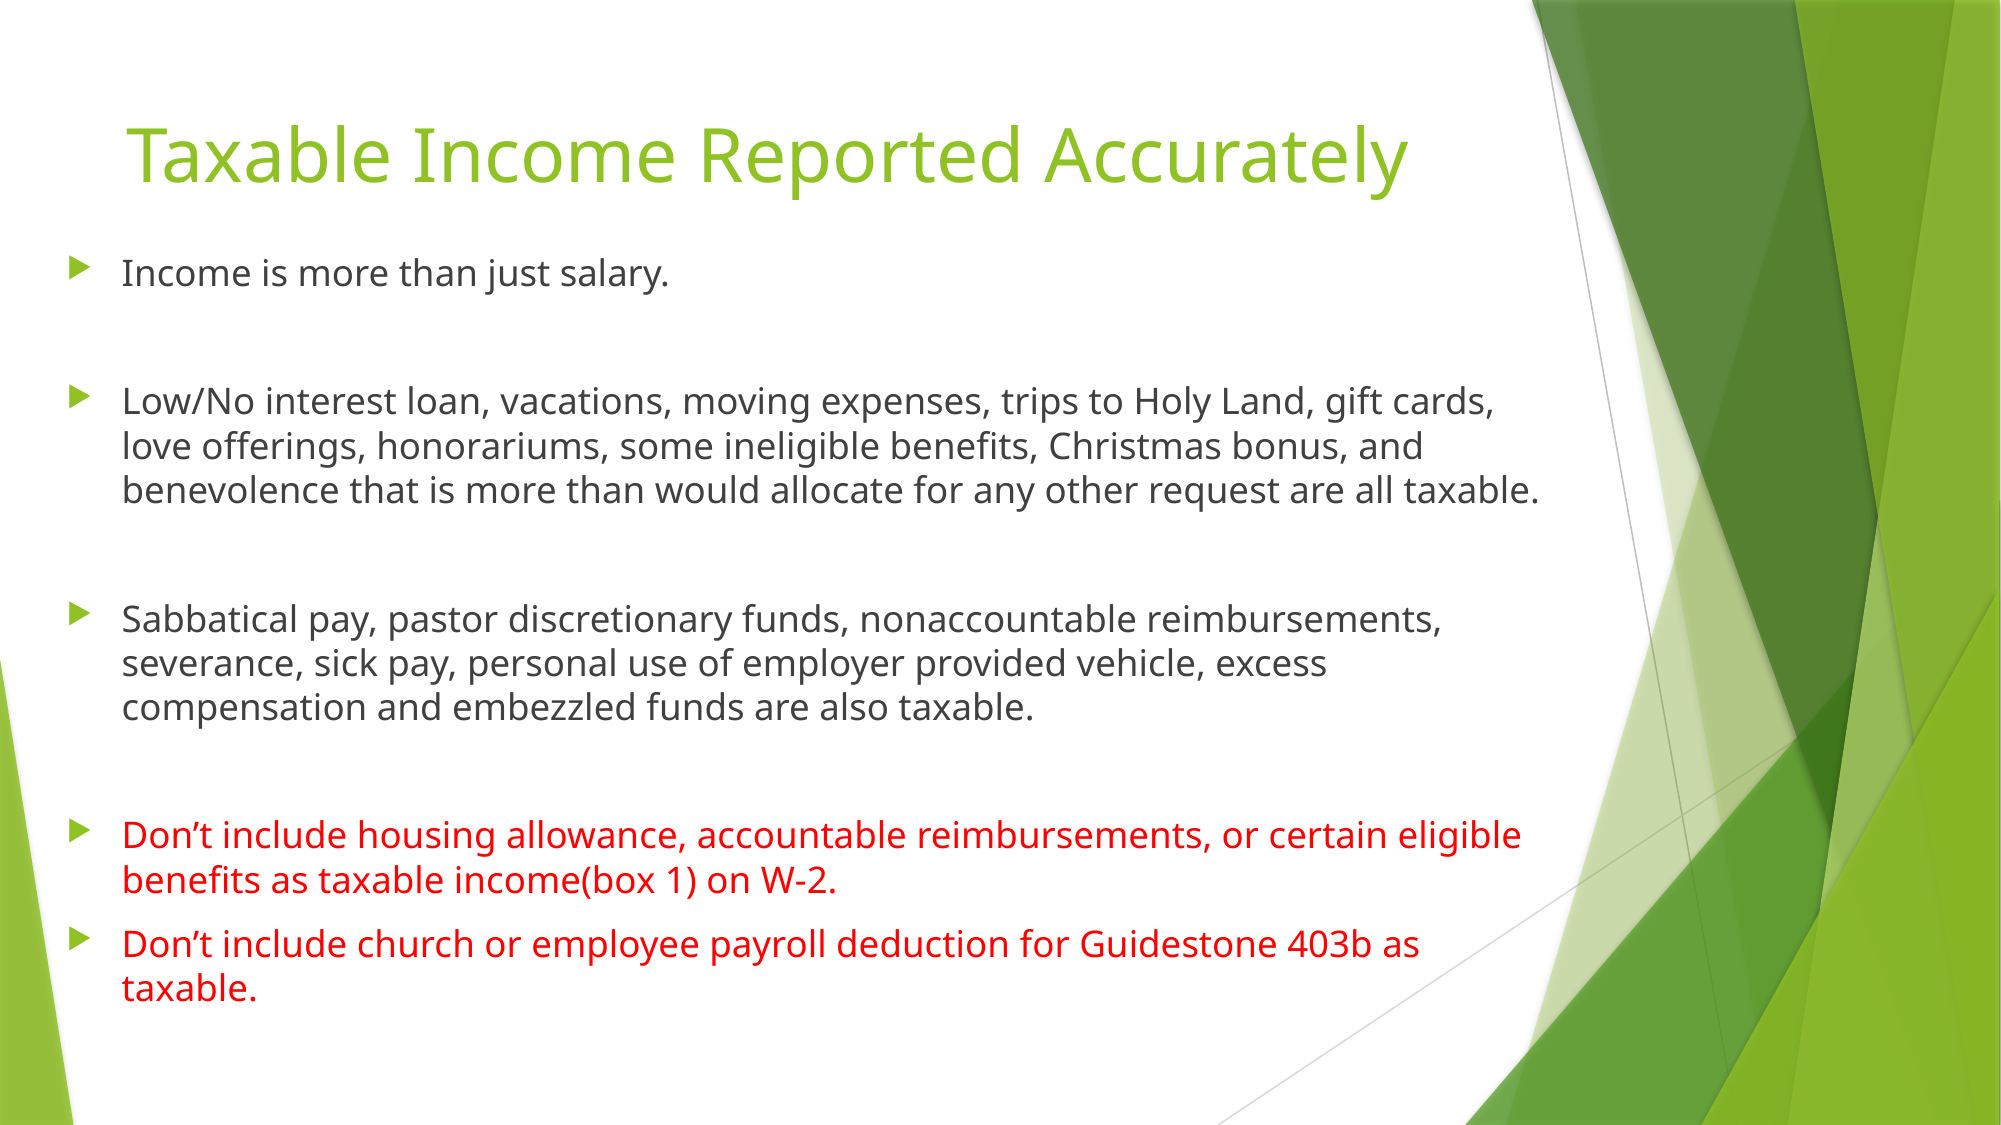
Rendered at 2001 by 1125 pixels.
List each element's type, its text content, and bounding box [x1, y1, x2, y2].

list Income is more than just salary. Low/No interest loan, vacations, moving expenses, trips to Holy Land, gift cards, love offerings, honorariums, some ineligible benefits, Christmas bonus, and benevolence that is more than would allocate for any other request are all taxable. Sabbatical pay, pastor discretionary funds, nonaccountable reimbursements, severance, sick pay, personal use of employer provided vehicle, excess compensation and embezzled funds are also taxable. Don’t include housing allowance, accountable reimbursements, or certain eligible benefits as taxable income(box 1) on W-2. Don’t include church or employee payroll deduction for Guidestone 403b as taxable. [51, 241, 1563, 1060]
title Taxable Income Reported Accurately [111, 99, 1522, 241]
